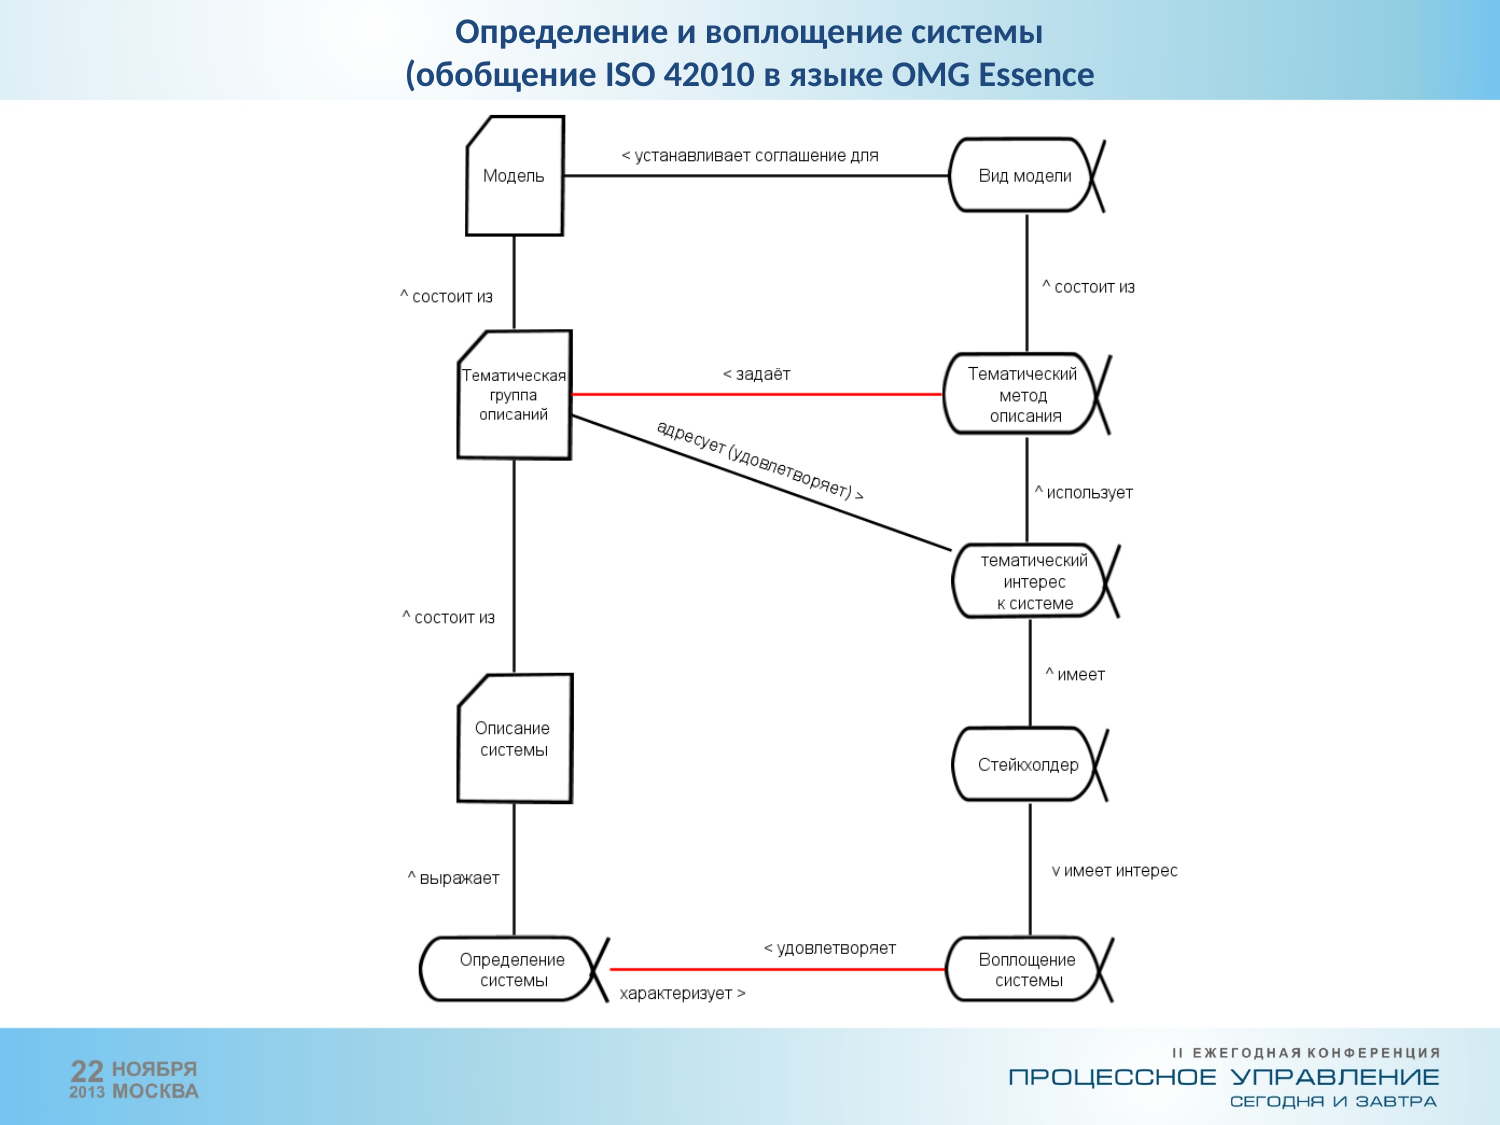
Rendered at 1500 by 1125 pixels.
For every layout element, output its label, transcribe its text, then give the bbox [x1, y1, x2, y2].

list Определение и воплощение системы (обобщение ISO 42010 в языке OMG Essence [29, 0, 1471, 102]
picture [0, 0, 1500, 1125]
